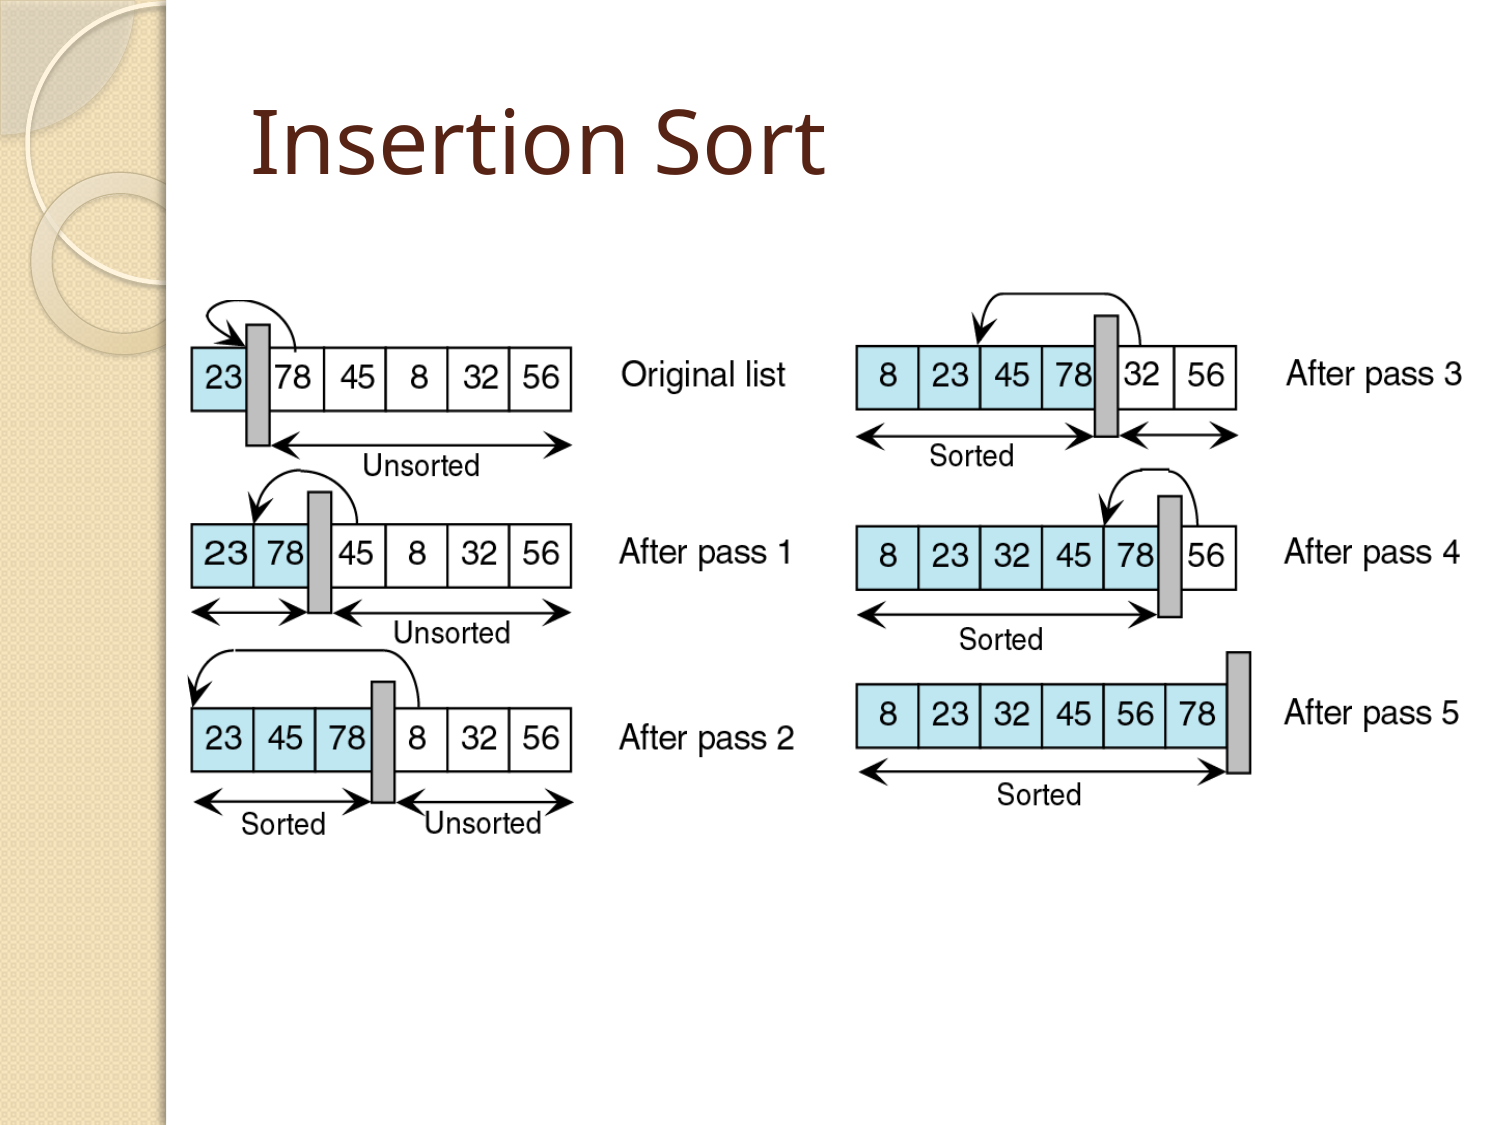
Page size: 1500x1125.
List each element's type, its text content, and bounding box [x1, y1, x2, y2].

title Insertion Sort [235, 45, 1466, 233]
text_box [187, 287, 1463, 839]
